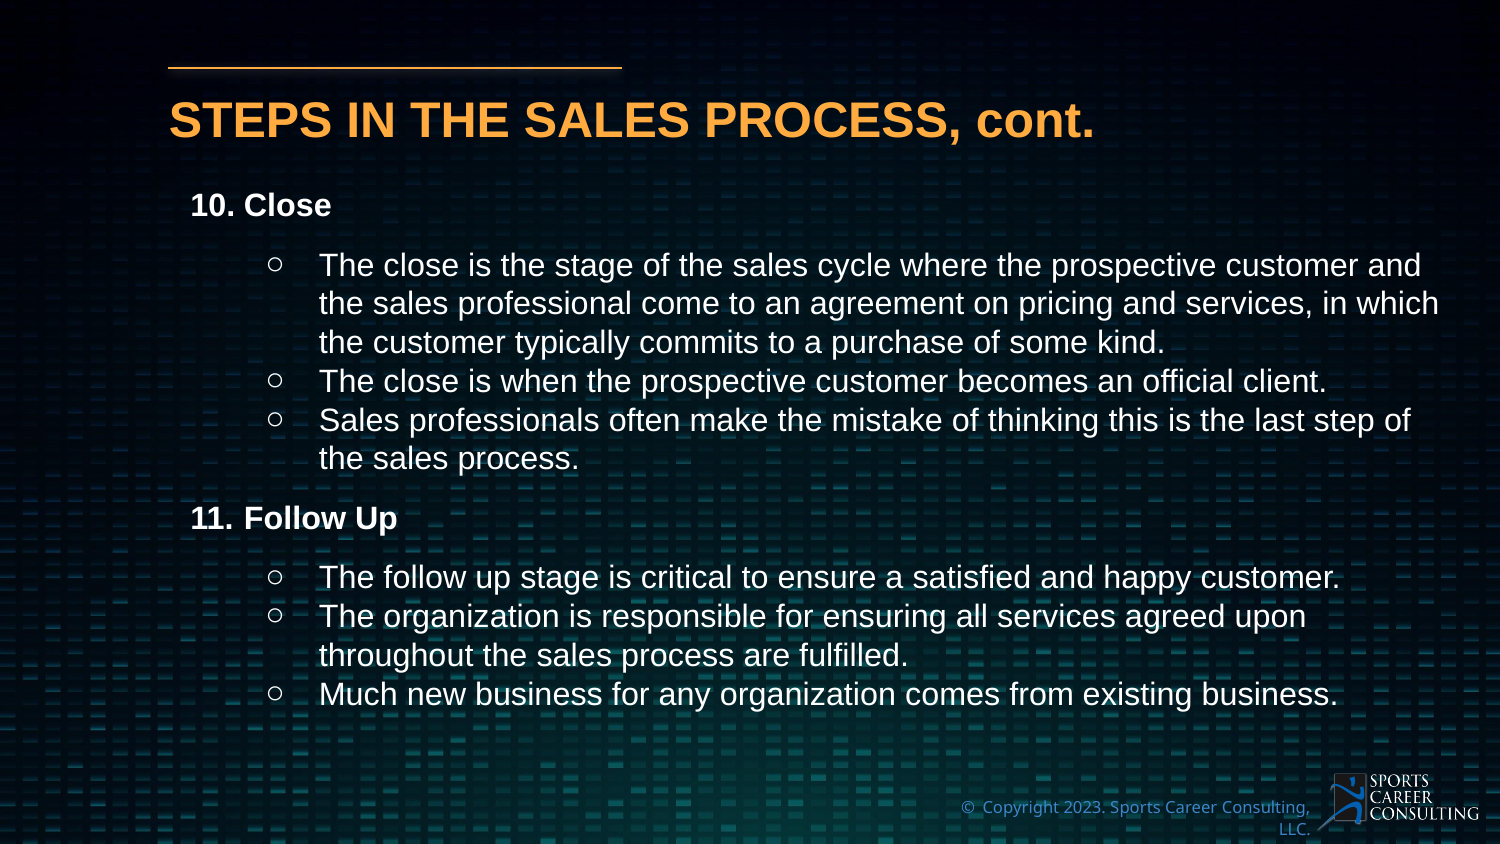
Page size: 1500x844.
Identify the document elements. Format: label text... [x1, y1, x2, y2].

text_box © Copyright 2023. Sports Career Consulting, LLC. [914, 769, 1326, 844]
list Close The close is the stage of the sales cycle where the prospective customer and the sales professional come to an agreement on pricing and services, in which the customer typically commits to a purchase of some kind. The close is when the prospective customer becomes an official client. Sales professionals often make the mistake of thinking this is the last step of the sales process. Follow Up The follow up stage is critical to ensure a satisfied and happy customer. The organization is responsible for ensuring all services agreed upon throughout the sales process are fulfilled. Much new business for any organization comes from existing business. [153, 169, 1469, 753]
title STEPS IN THE SALES PROCESS, cont. [153, 72, 1469, 169]
picture [0, 0, 1500, 844]
